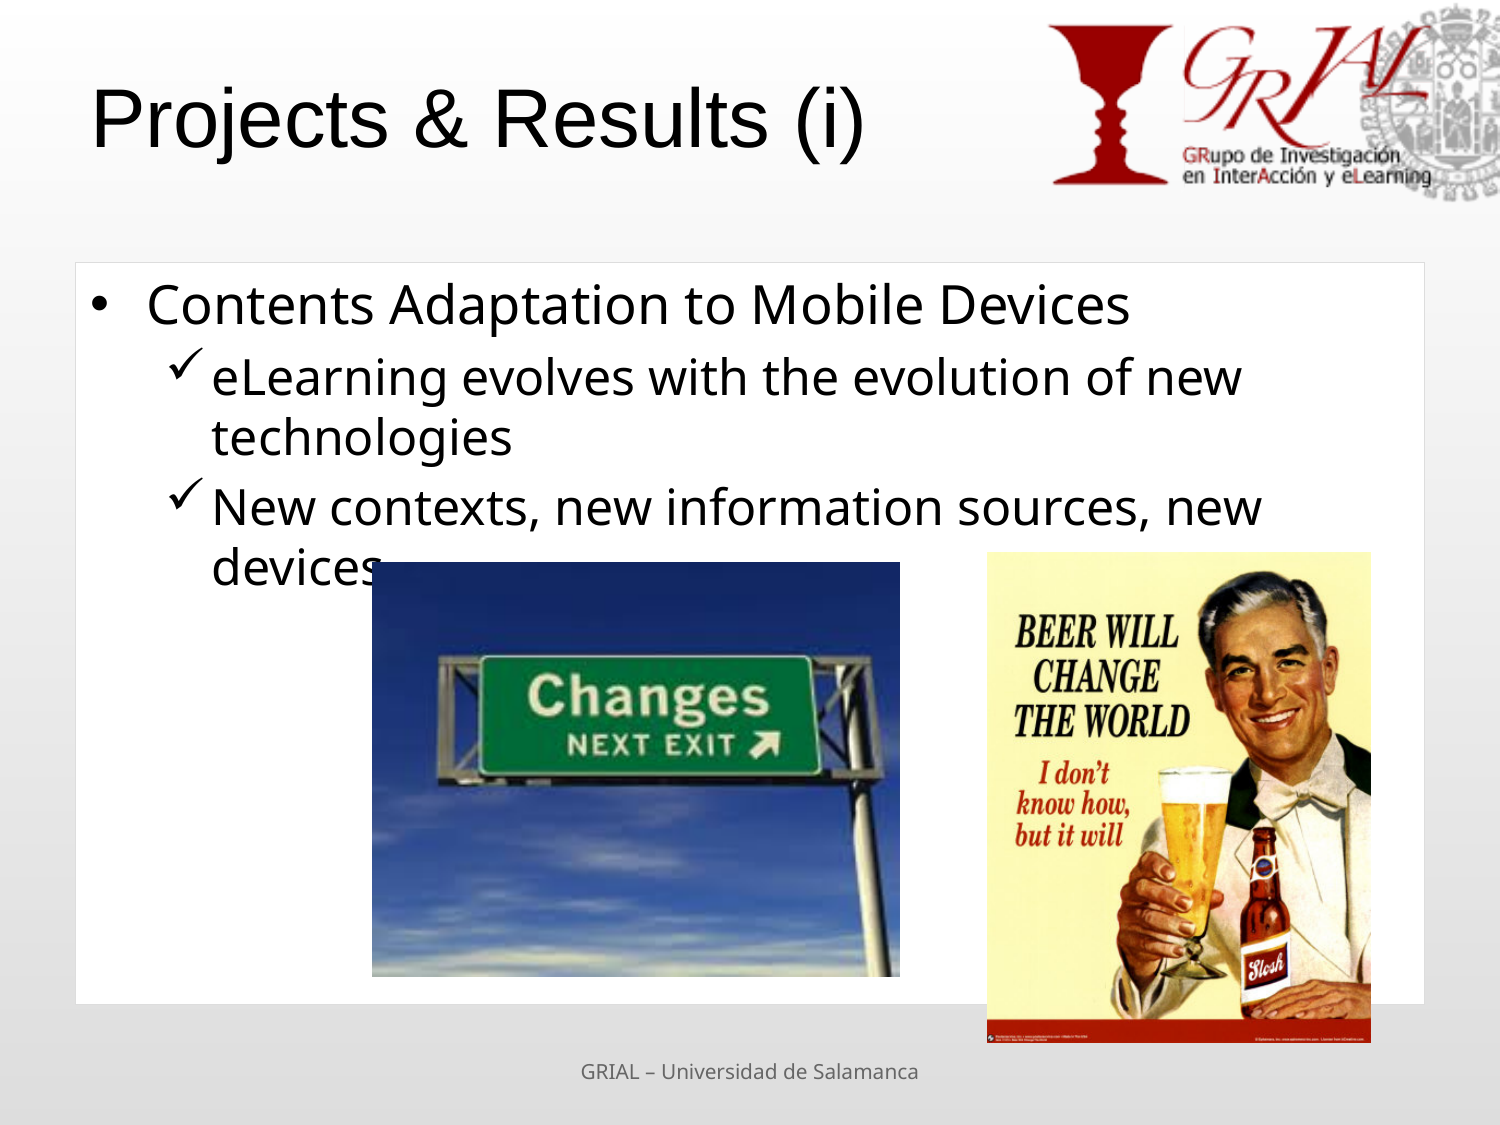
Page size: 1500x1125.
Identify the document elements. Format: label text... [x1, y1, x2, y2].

title Projects & Results (i) [75, 20, 1040, 209]
picture [372, 562, 901, 978]
list Contents Adaptation to Mobile Devices eLearning evolves with the evolution of new technologies New contexts, new information sources, new devices [75, 262, 1425, 1005]
picture [987, 552, 1372, 1043]
footer GRIAL – Universidad de Salamanca [512, 1042, 988, 1103]
picture [1039, 0, 1500, 209]
